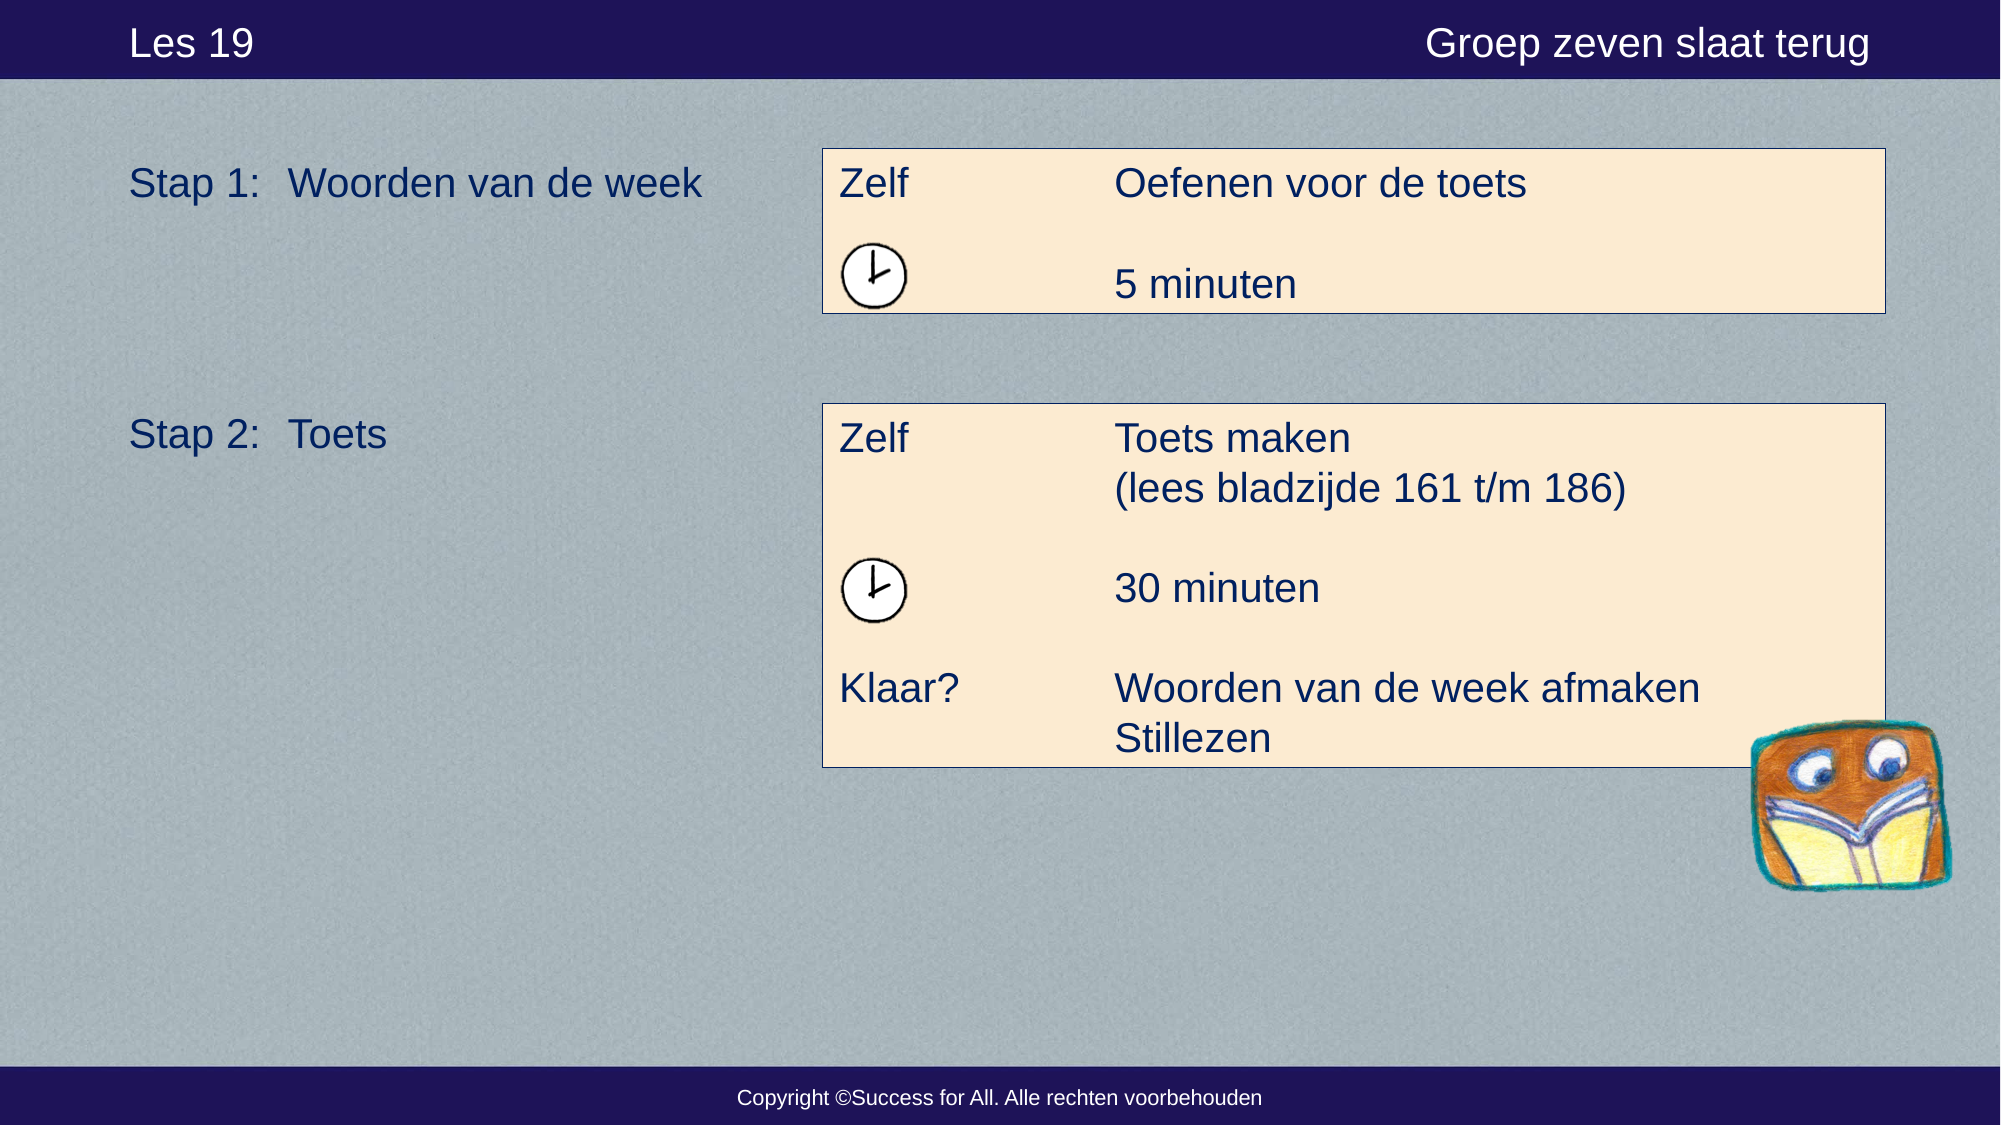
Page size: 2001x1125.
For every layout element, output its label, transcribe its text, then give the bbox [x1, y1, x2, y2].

text_box Zelf Oefenen voor de toets 5 minuten [822, 148, 1886, 314]
text_box Les 19 [114, 8, 354, 73]
text_box Zelf Toets maken (lees bladzijde 161 t/m 186) 30 minuten Klaar? Woorden van de week afmaken Stillezen [822, 403, 1886, 768]
text_box Stap 1: Woorden van de week Stap 2: Toets [114, 148, 907, 764]
text_box Copyright ©Success for All. Alle rechten voorbehouden [0, 1076, 2000, 1125]
text_box Groep zeven slaat terug [999, 8, 1886, 73]
picture [0, 0, 2001, 1125]
